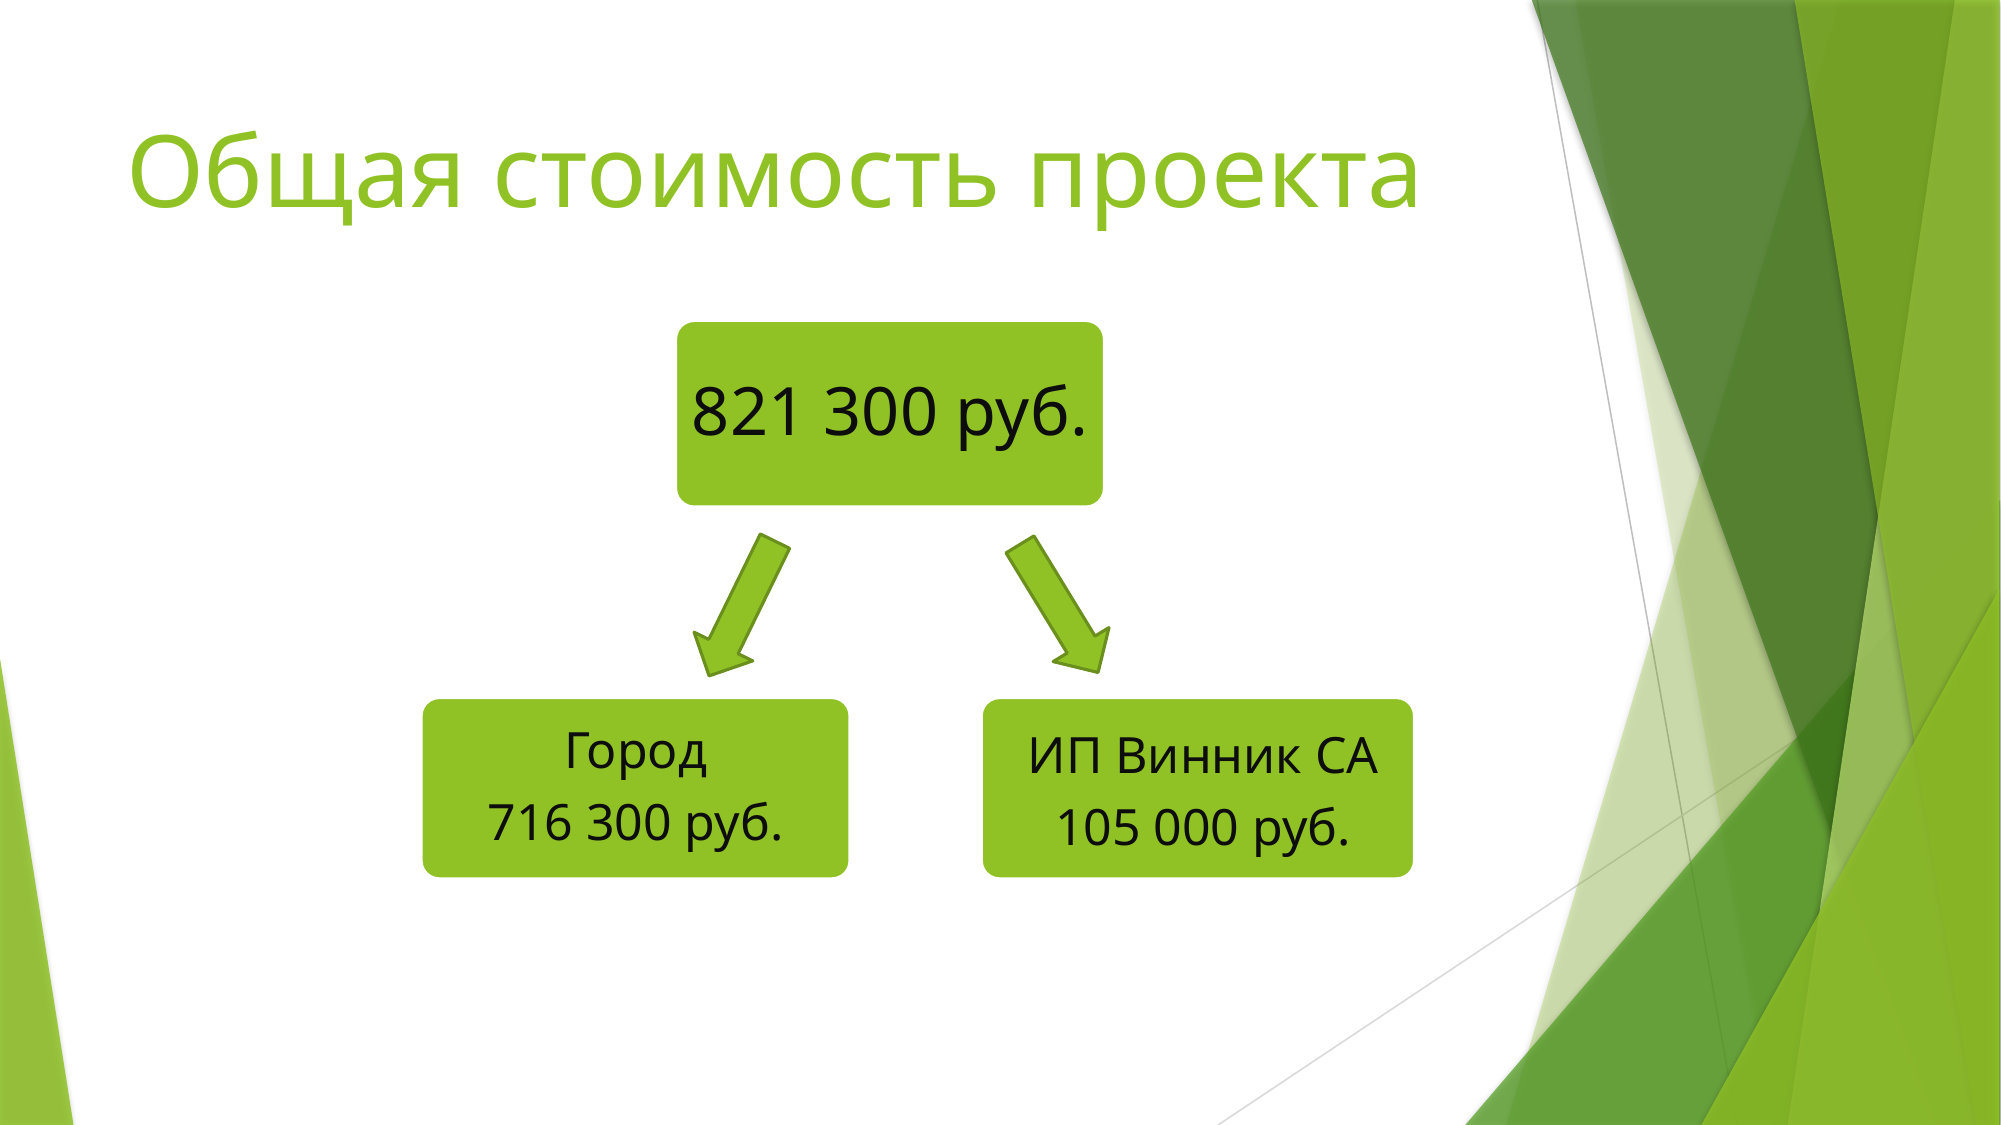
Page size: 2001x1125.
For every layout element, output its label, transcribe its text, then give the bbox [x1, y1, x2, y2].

text_box [692, 532, 792, 678]
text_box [420, 697, 851, 880]
title Общая стоимость проекта [111, 99, 1522, 317]
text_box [980, 697, 1416, 880]
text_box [674, 319, 1105, 508]
text_box [1004, 534, 1111, 674]
